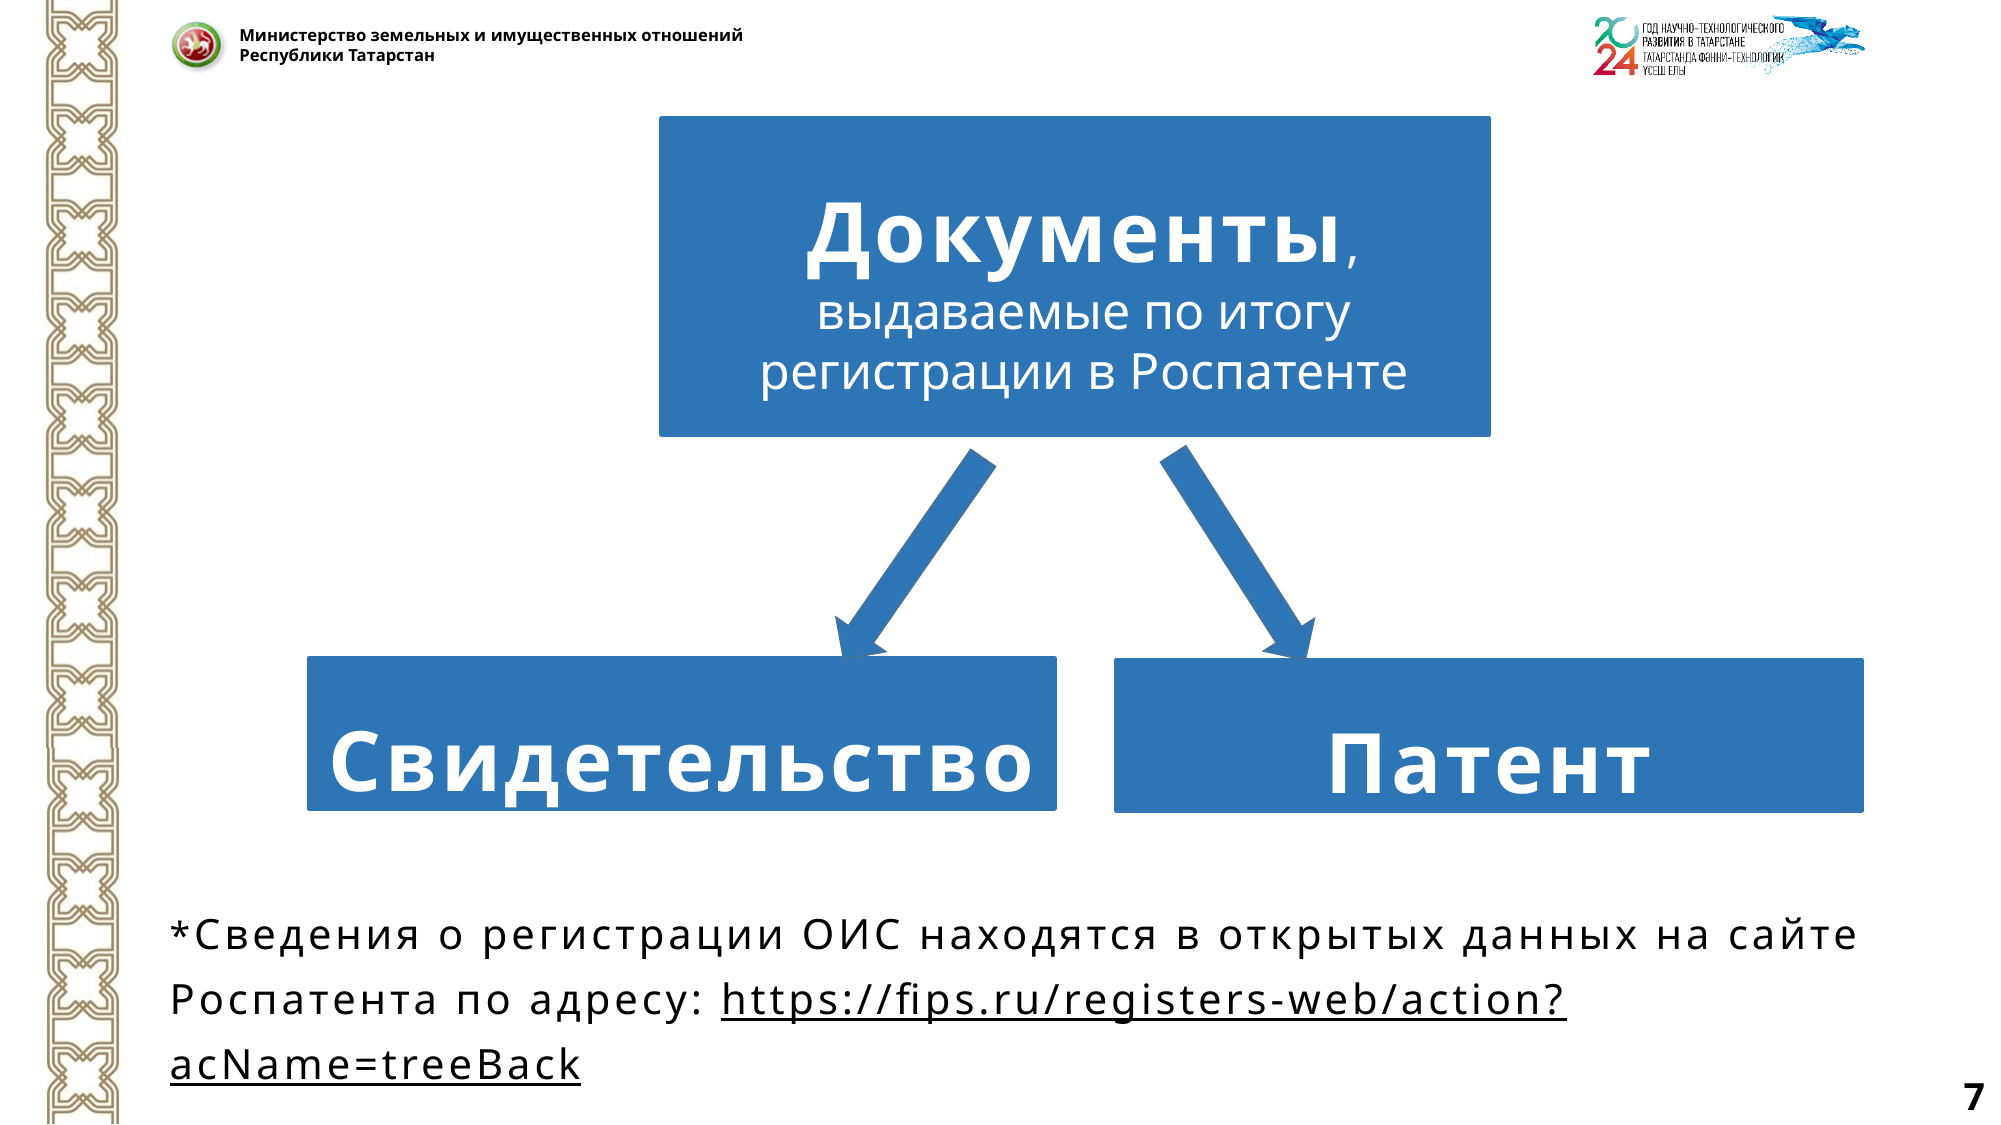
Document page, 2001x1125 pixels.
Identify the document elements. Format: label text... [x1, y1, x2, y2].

picture [0, 0, 2001, 1125]
text_box [1159, 444, 1316, 662]
text_box Документы, выдаваемые по итогу регистрации в Роспатенте [726, 129, 1442, 400]
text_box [169, 19, 1141, 76]
text_box [834, 448, 997, 661]
slide_number 7 [1550, 1065, 2000, 1125]
text_box *Сведения о регистрации ОИС находятся в открытых данных на сайте Роспатента по адресу: https://fips.ru/registers-web/action?acName=treeBack [169, 892, 1940, 1088]
text_box Патент [1116, 660, 1862, 811]
text_box [661, 118, 1489, 435]
text_box Свидетельство [308, 658, 1055, 809]
